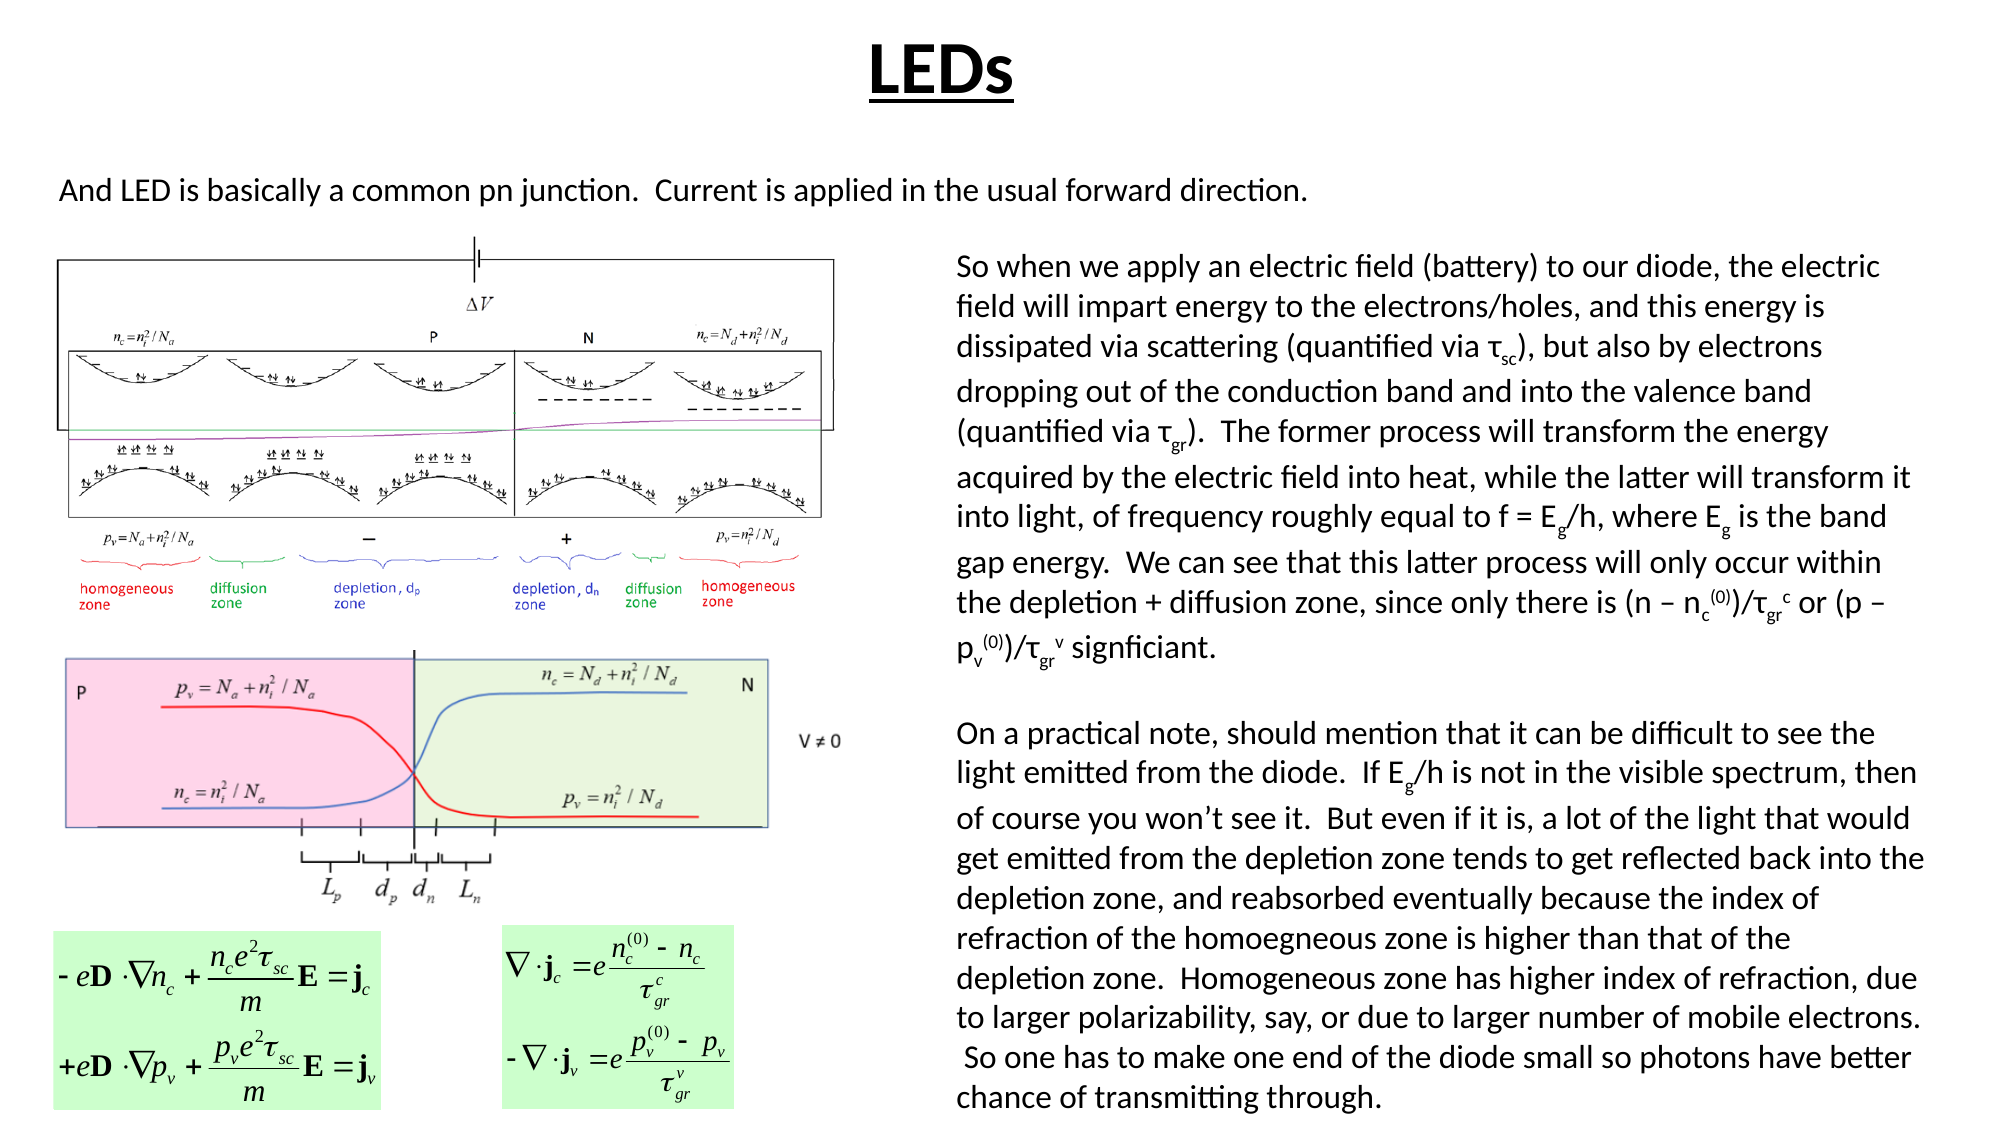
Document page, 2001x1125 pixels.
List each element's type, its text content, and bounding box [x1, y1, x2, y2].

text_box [501, 924, 734, 1110]
picture [53, 650, 855, 914]
text_box And LED is basically a common pn junction. Current is applied in the usual forward direction. [43, 160, 1541, 216]
text_box So when we apply an electric field (battery) to our diode, the electric field will impart energy to the electrons/holes, and this energy is dissipated via scattering (quantified via τsc), but also by electrons dropping out of the conduction band and into the valence band (quantified via τgr). The former process will transform the energy acquired by the electric field into heat, while the latter will transform it into light, of frequency roughly equal to f = Eg/h, where Eg is the band gap energy. We can see that this latter process will only occur within the depletion + diffusion zone, since only there is (n – nc(0))/τgrc or (p – pv(0))/τgrv signficiant. On a practical note, should mention that it can be difficult to see the light emitted from the diode. If Eg/h is not in the visible spectrum, then of course you won’t see it. But even if it is, a lot of the light that would get emitted from the depletion zone tends to get reflected back into the depletion zone, and reabsorbed eventually because the index of refraction of the homoegneous zone is higher than that of the depletion zone. Homogeneous zone has higher index of refraction, due to larger polarizability, say, or due to larger number of mobile electrons. So one has to make one end of the diode small so photons have better chance of transmitting through. [941, 236, 1942, 1123]
picture [43, 226, 846, 621]
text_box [53, 930, 381, 1111]
title LEDs [706, 15, 1178, 118]
